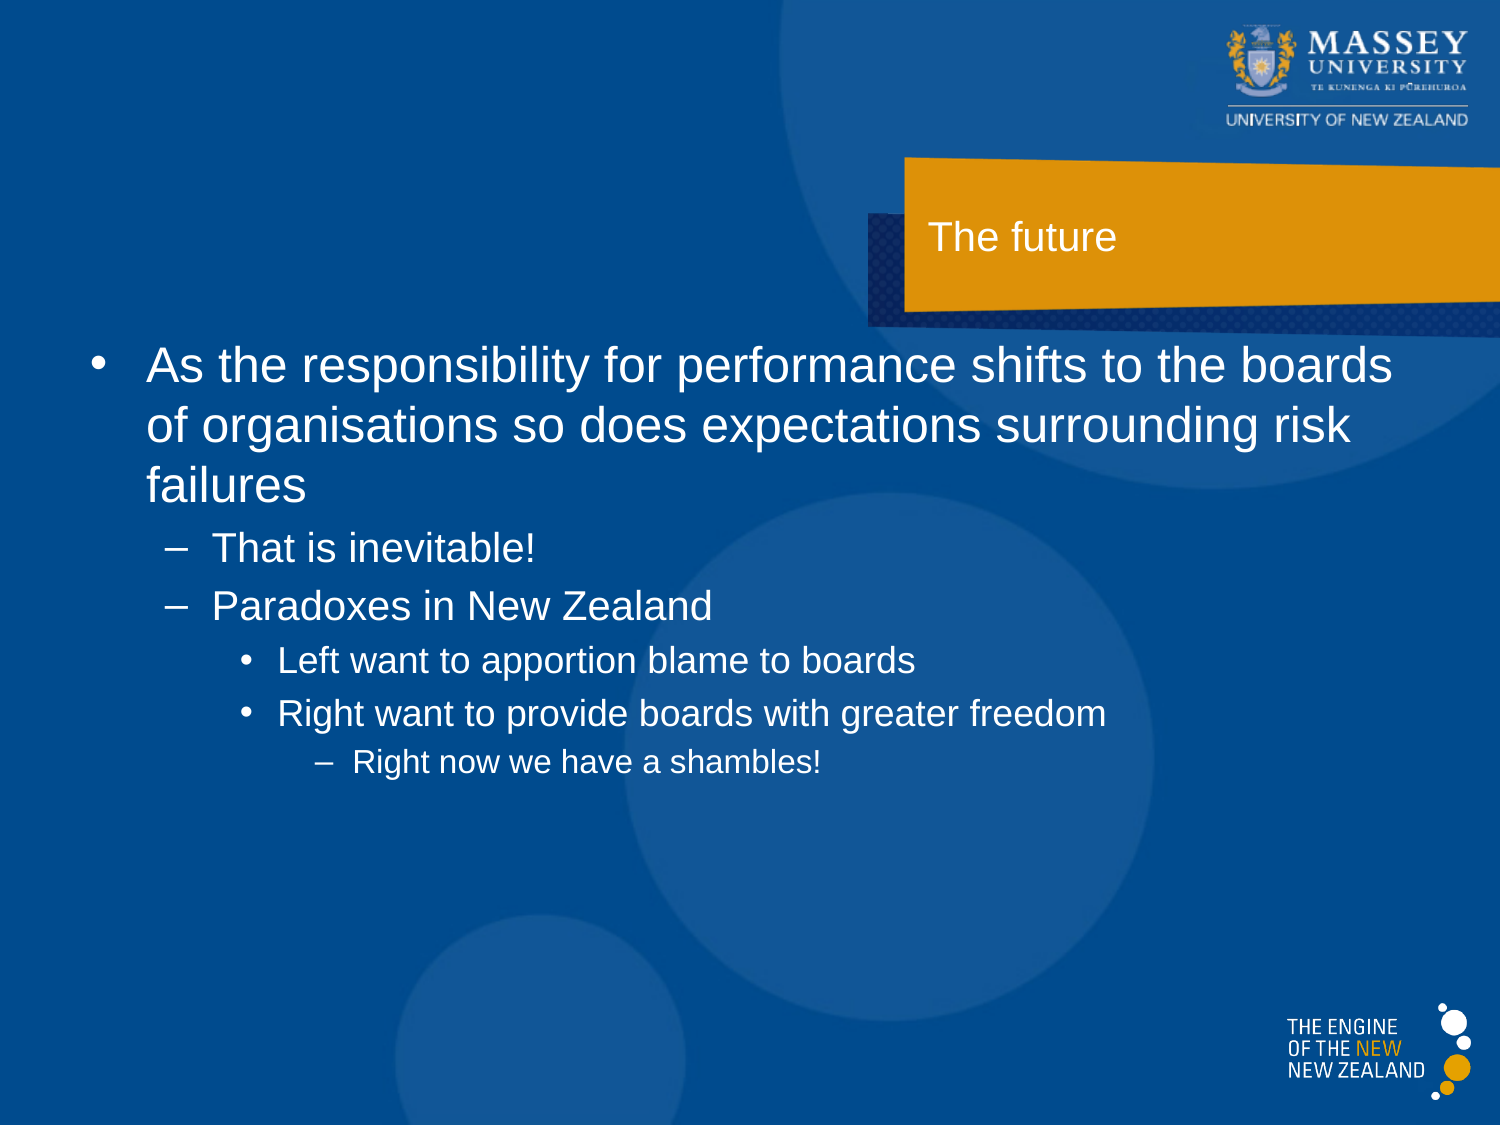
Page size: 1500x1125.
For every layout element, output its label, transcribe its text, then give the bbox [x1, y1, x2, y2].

list As the responsibility for performance shifts to the boards of organisations so does expectations surrounding risk failures That is inevitable! Paradoxes in New Zealand Left want to apportion blame to boards Right want to provide boards with greater freedom Right now we have a shambles! [75, 324, 1425, 988]
picture [0, 0, 1500, 1125]
title The future [912, 170, 1450, 300]
